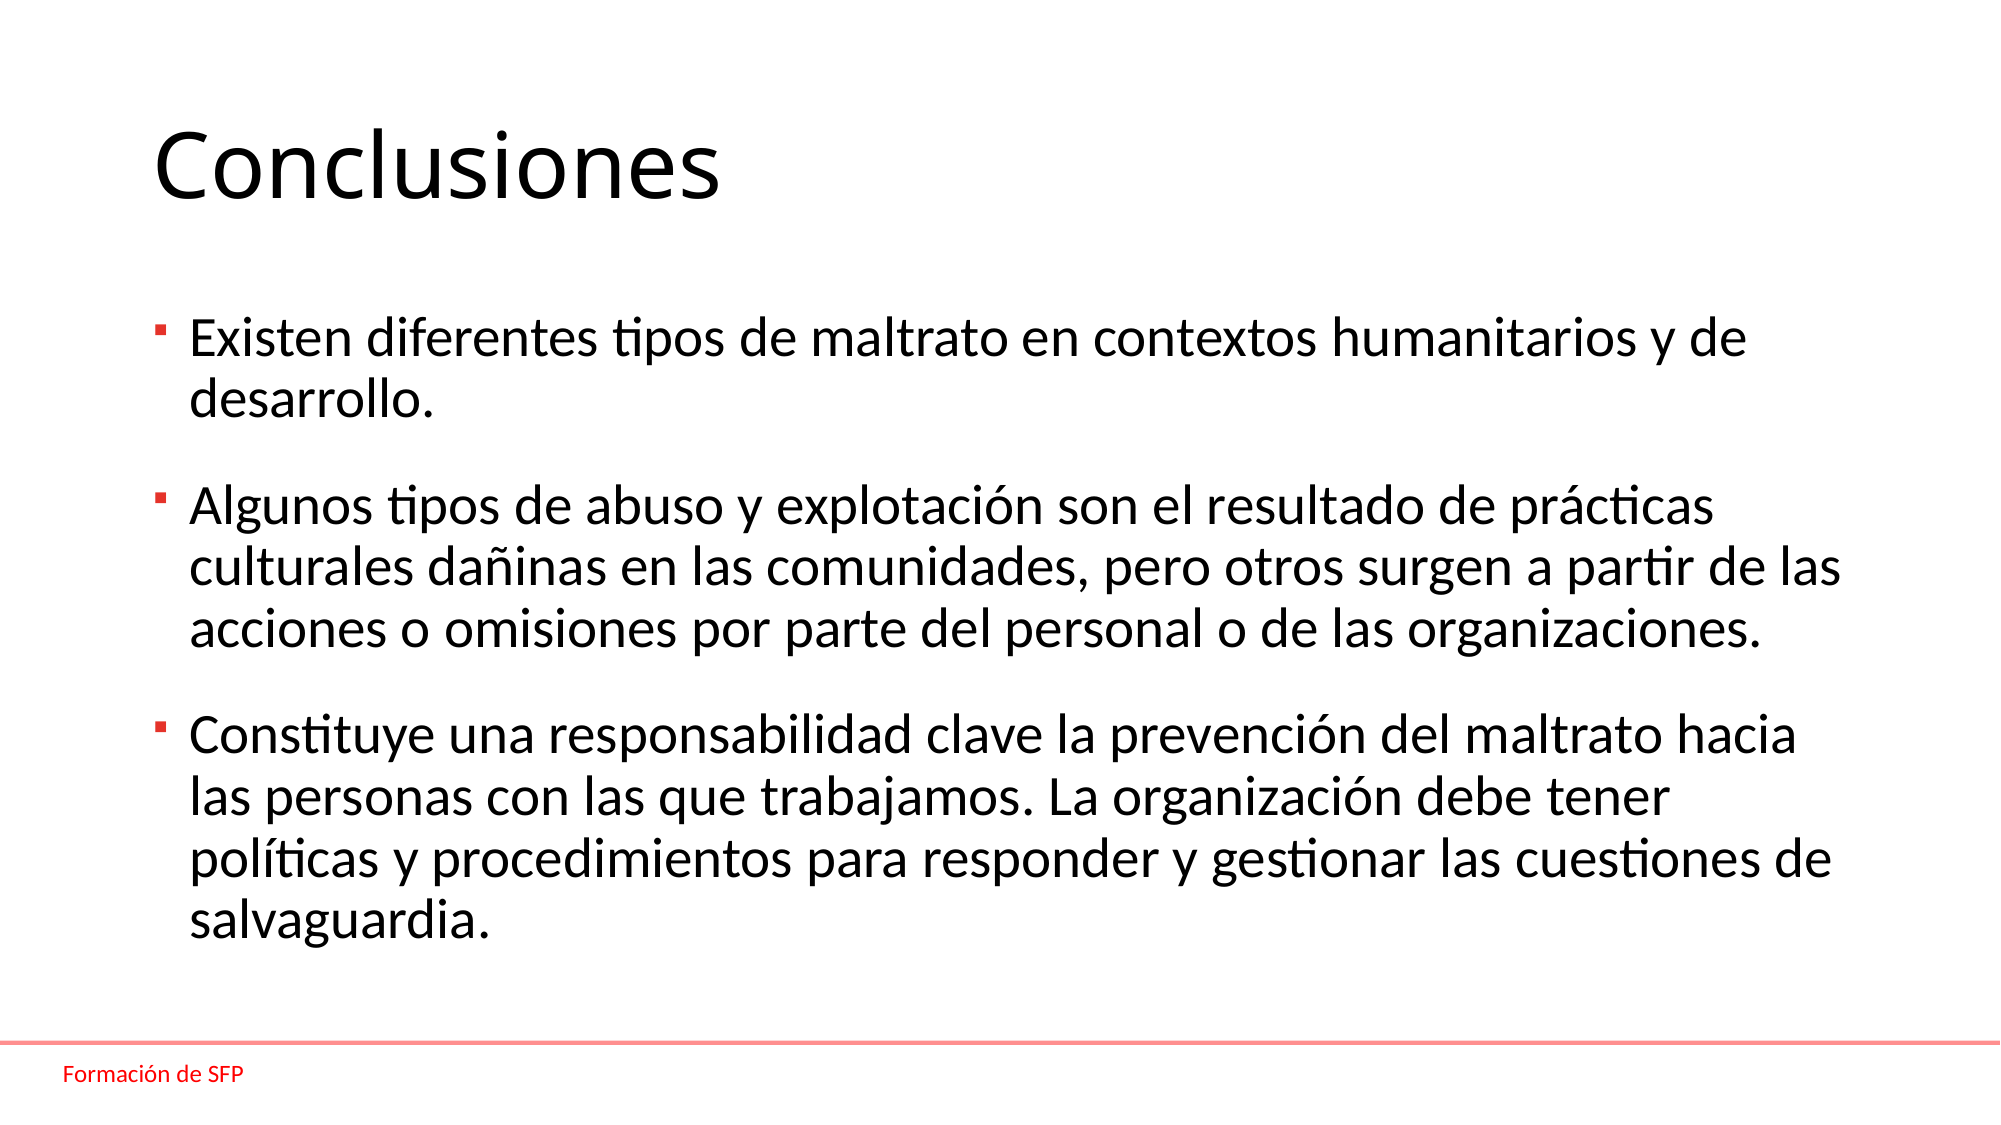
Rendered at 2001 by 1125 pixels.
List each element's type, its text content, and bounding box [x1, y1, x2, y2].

title Conclusiones [137, 59, 1863, 278]
list Existen diferentes tipos de maltrato en contextos humanitarios y de desarrollo. Algunos tipos de abuso y explotación son el resultado de prácticas culturales dañinas en las comunidades, pero otros surgen a partir de las acciones o omisiones por parte del personal o de las organizaciones. Constituye una responsabilidad clave la prevención del maltrato hacia las personas con las que trabajamos. La organización debe tener políticas y procedimientos para responder y gestionar las cuestiones de salvaguardia. [137, 299, 1863, 1014]
footer Formación de SFP [0, 1045, 494, 1103]
